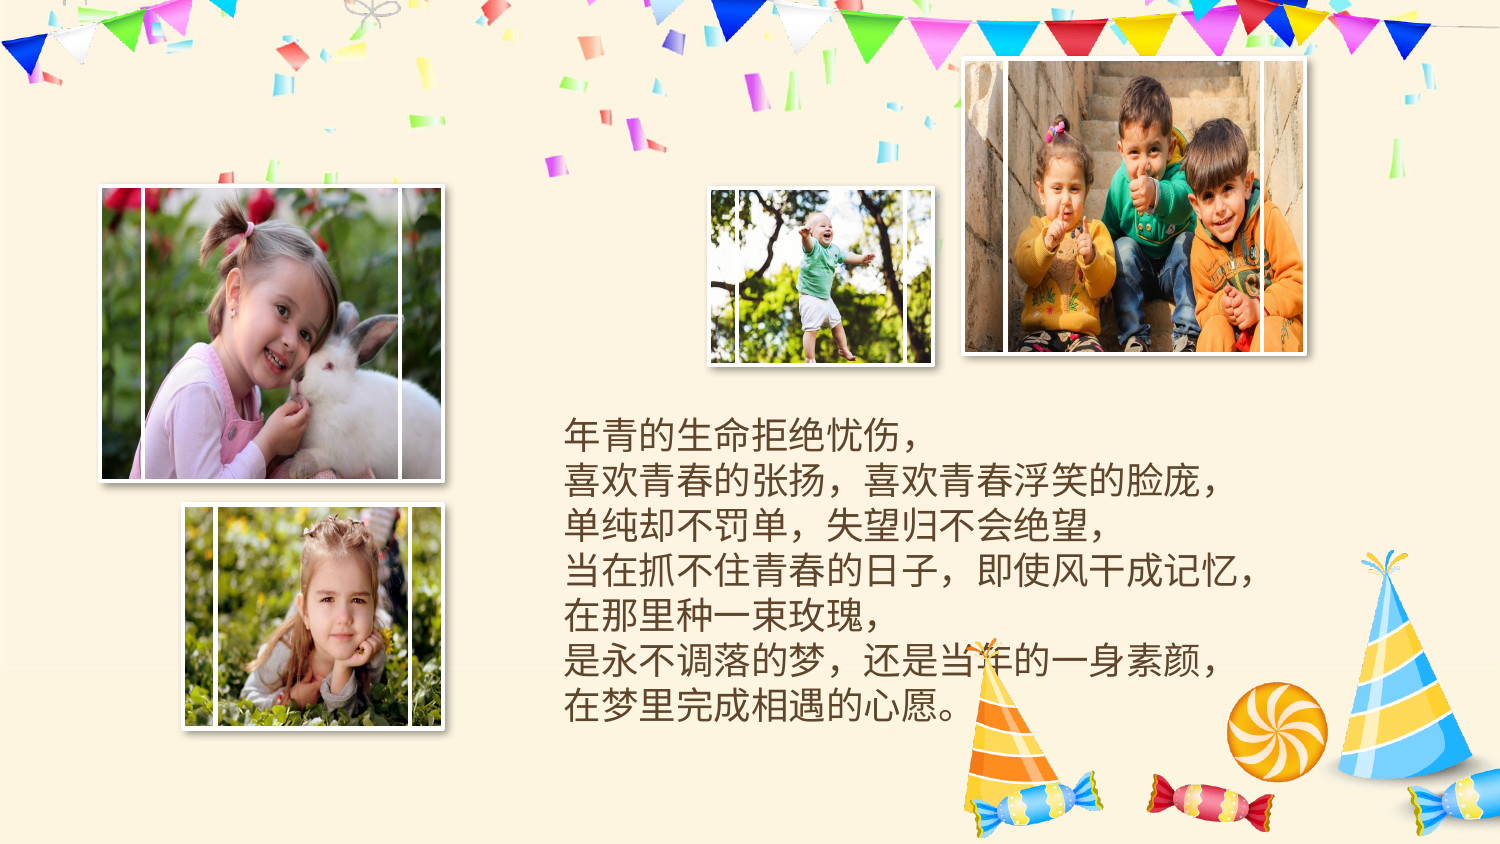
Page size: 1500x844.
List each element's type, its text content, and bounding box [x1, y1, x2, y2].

text_box [707, 186, 935, 367]
text_box [961, 56, 1307, 305]
picture [0, 0, 1500, 839]
text_box [98, 184, 445, 483]
text_box [181, 502, 445, 731]
text_box 年青的生命拒绝忧伤， 喜欢青春的张扬，喜欢青春浮笑的脸庞， 单纯却不罚单，失望归不会绝望， 当在抓不住青春的日子，即使风干成记忆， 在那里种一束玫瑰， 是永不调落的梦，还是当年的一身素颜， 在梦里完成相遇的心愿。 [549, 404, 898, 825]
